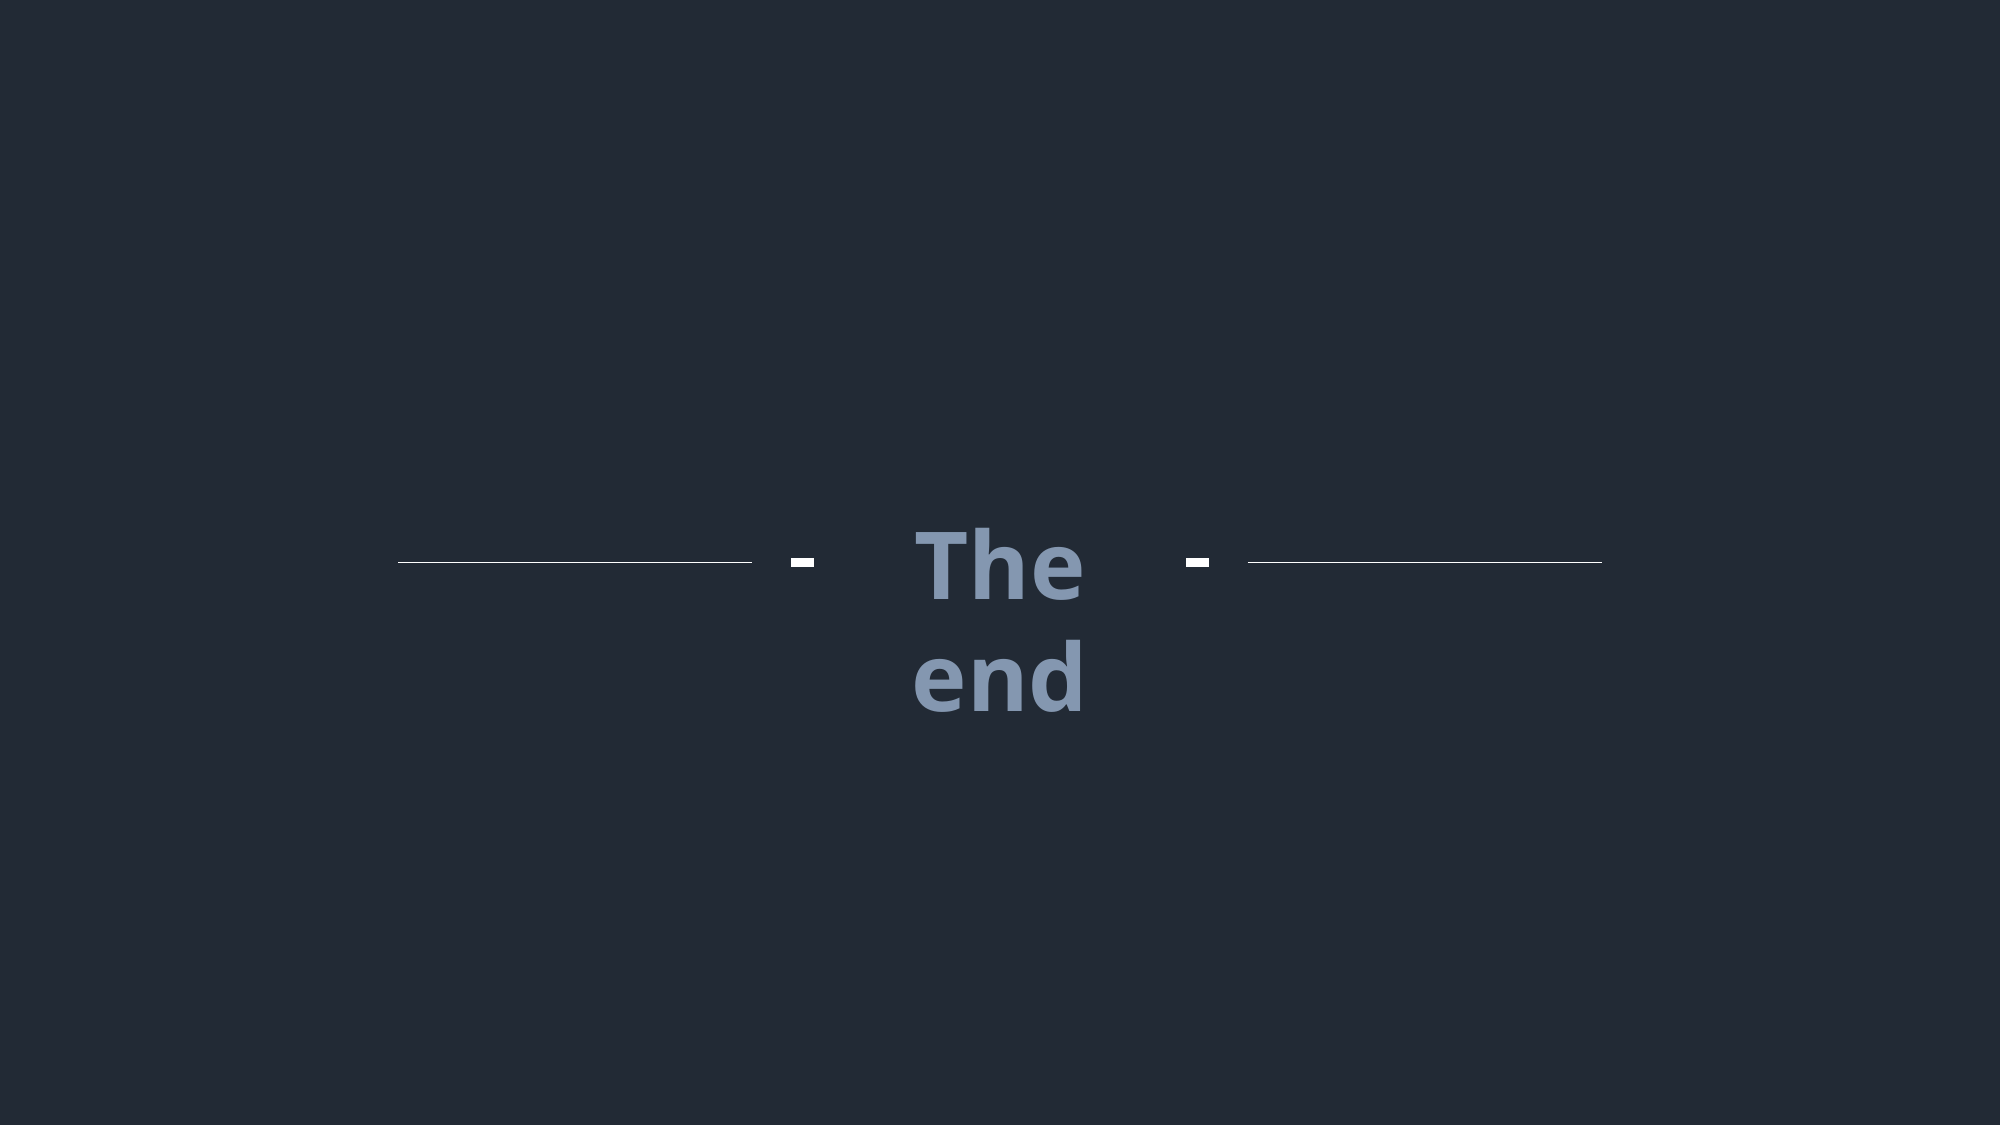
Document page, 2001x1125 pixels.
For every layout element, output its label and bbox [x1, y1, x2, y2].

text_box [398, 498, 1602, 627]
text_box [0, 0, 2000, 1125]
